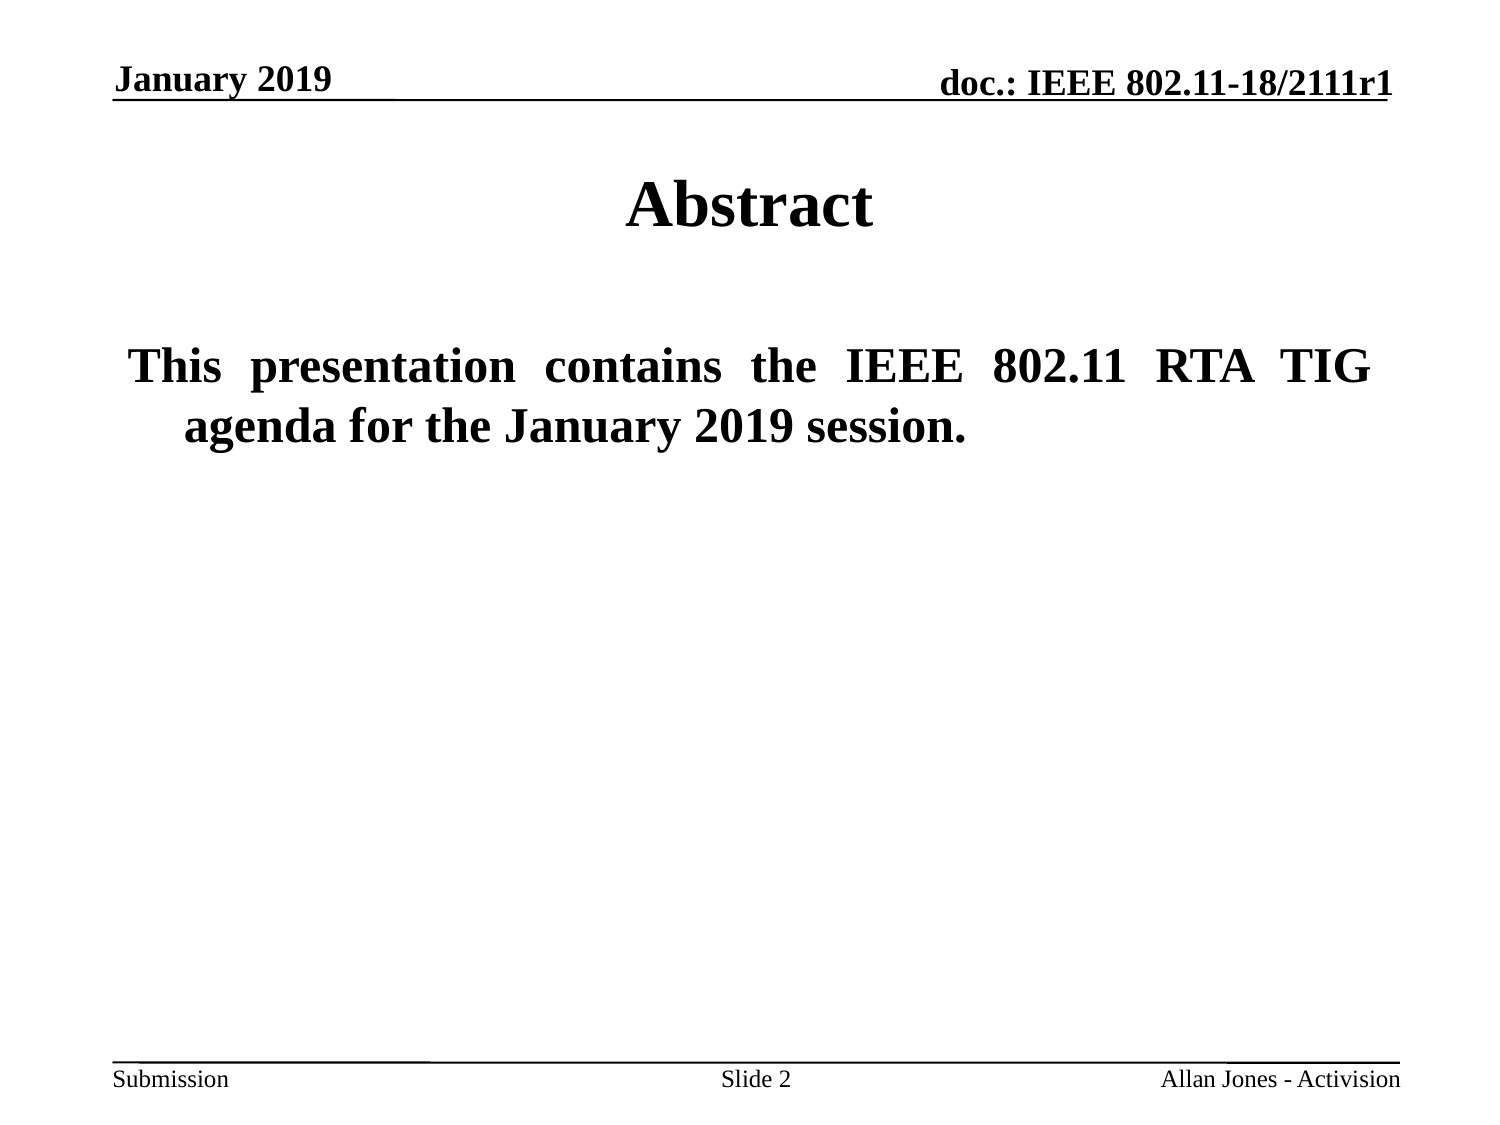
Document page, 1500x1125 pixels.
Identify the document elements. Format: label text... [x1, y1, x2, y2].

slide_number Slide 2 [712, 1061, 800, 1123]
footer Allan Jones - Activision [902, 1061, 1402, 1093]
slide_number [114, 54, 493, 100]
list This presentation contains the IEEE 802.11 RTA TIG agenda for the January 2019 session. [112, 324, 1388, 1000]
title Abstract [112, 112, 1388, 288]
